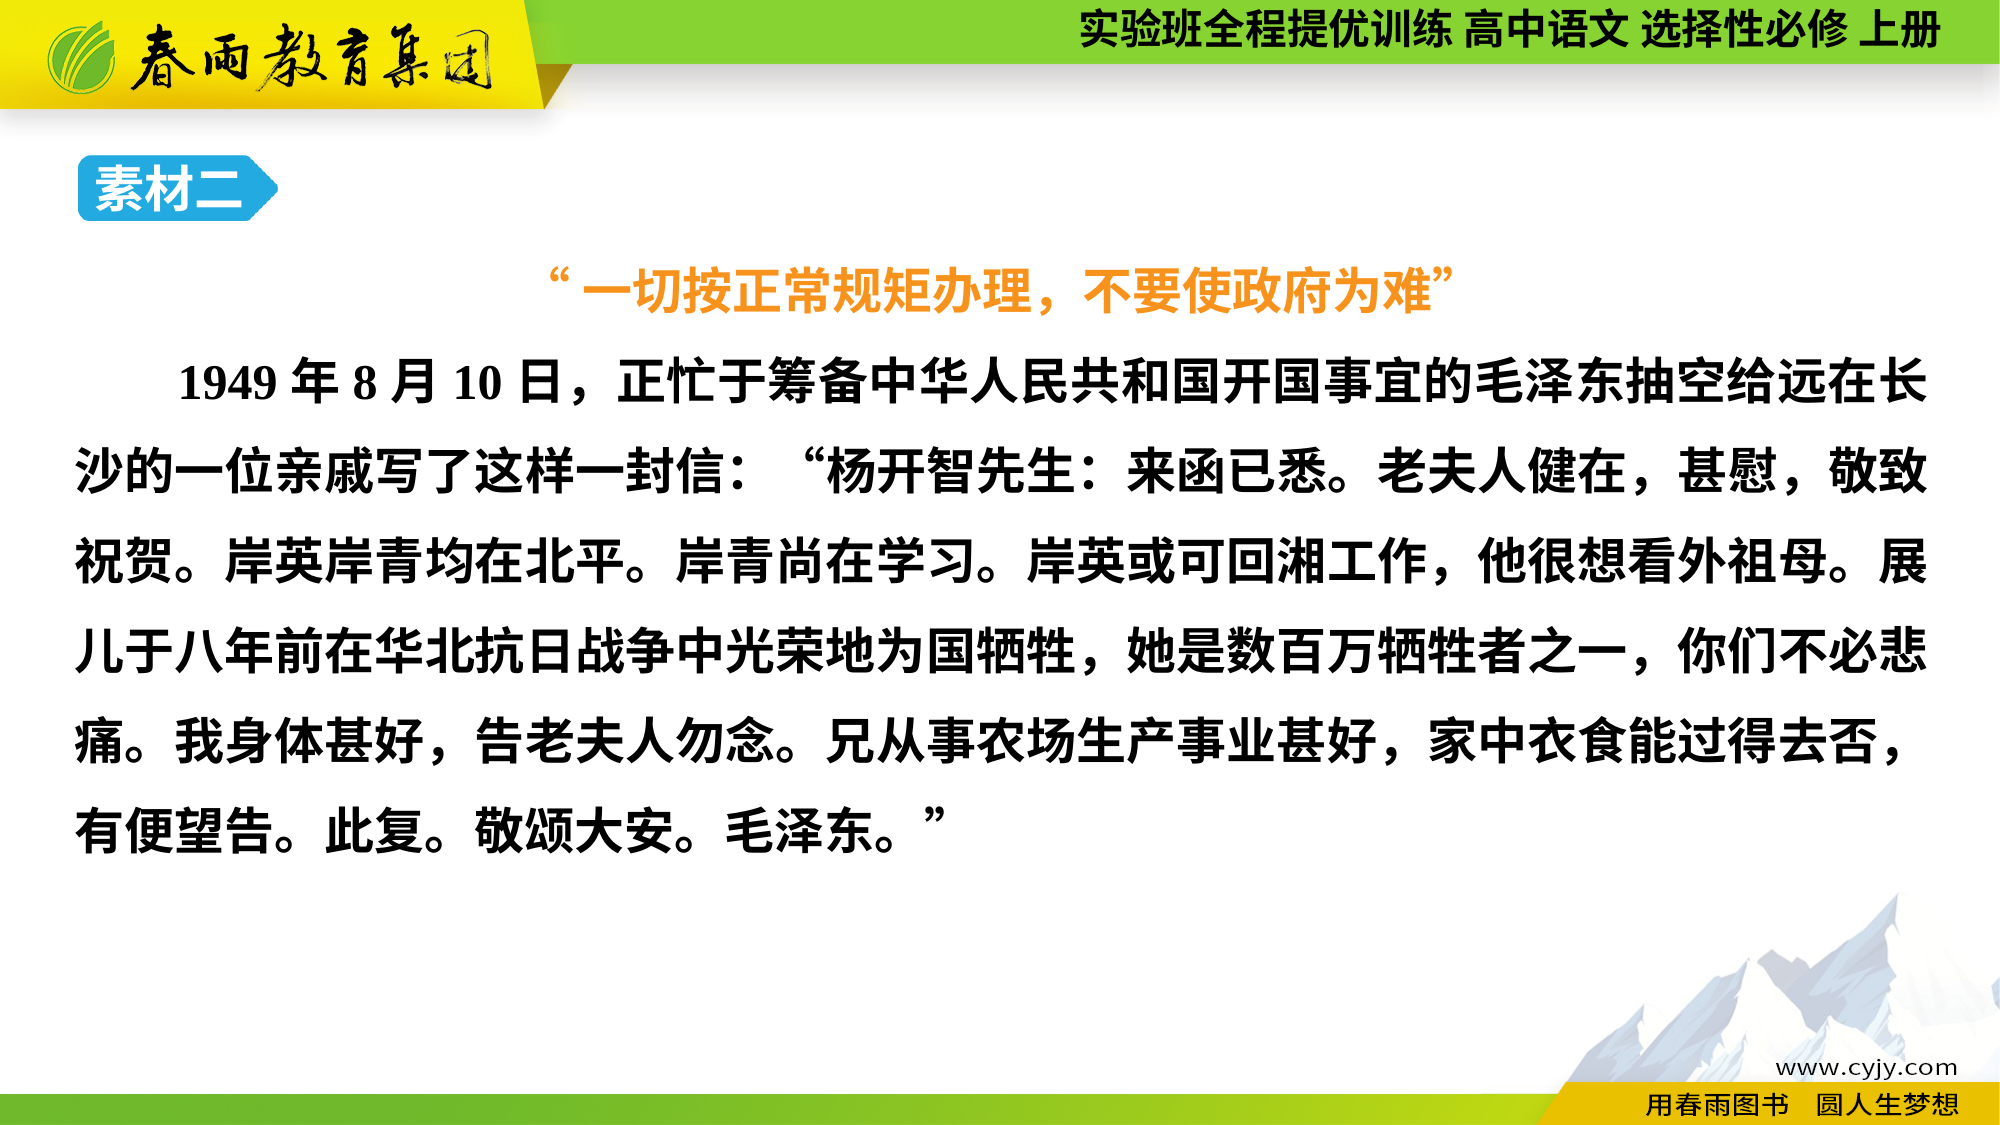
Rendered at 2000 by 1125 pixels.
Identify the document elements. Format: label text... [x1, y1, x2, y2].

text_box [78, 150, 278, 227]
list “一切按正常规矩办理，不要使政府为难” 1949年8月10日，正忙于筹备中华人民共和国开国事宜的毛泽东抽空给远在长沙的一位亲戚写了这样一封信：“杨开智先生：来函已悉。老夫人健在，甚慰，敬致祝贺。岸英岸青均在北平。岸青尚在学习。岸英或可回湘工作，他很想看外祖母。展儿于八年前在华北抗日战争中光荣地为国牺牲，她是数百万牺牲者之一，你们不必悲痛。我身体甚好，告老夫人勿念。兄从事农场生产事业甚好，家中衣食能过得去否，有便望告。此复。敬颂大安。毛泽东。” [59, 221, 1944, 873]
picture [0, 0, 2000, 1125]
